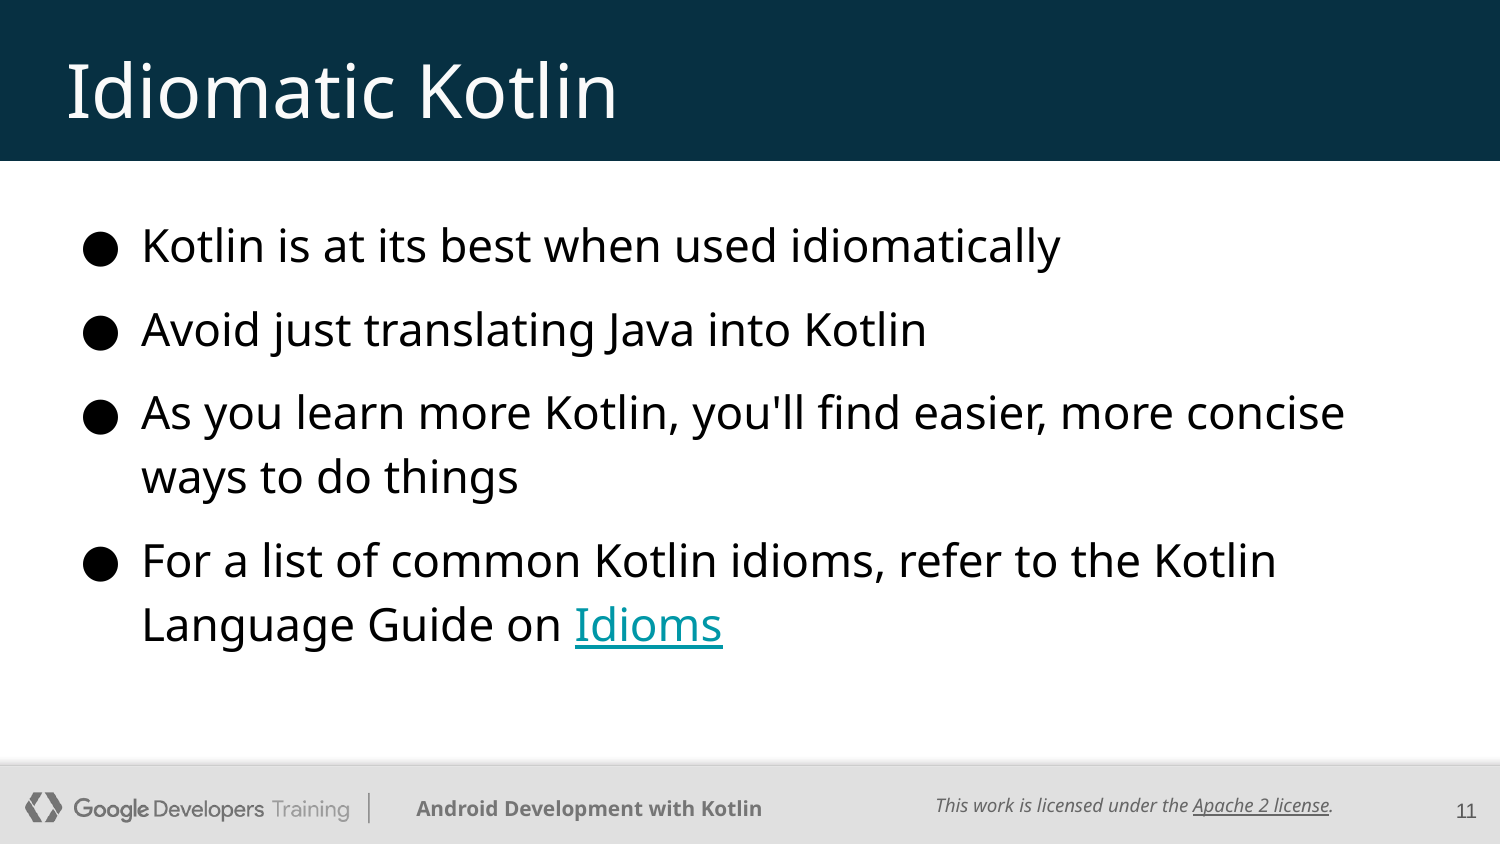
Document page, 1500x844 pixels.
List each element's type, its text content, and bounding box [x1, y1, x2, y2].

title Idiomatic Kotlin [51, 28, 1449, 122]
picture [0, 161, 1500, 844]
slide_number ‹#› [1402, 777, 1493, 842]
list Kotlin is at its best when used idiomatically Avoid just translating Java into Kotlin As you learn more Kotlin, you'll find easier, more concise ways to do things For a list of common Kotlin idioms, refer to the Kotlin Language Guide on Idioms [51, 192, 1449, 700]
